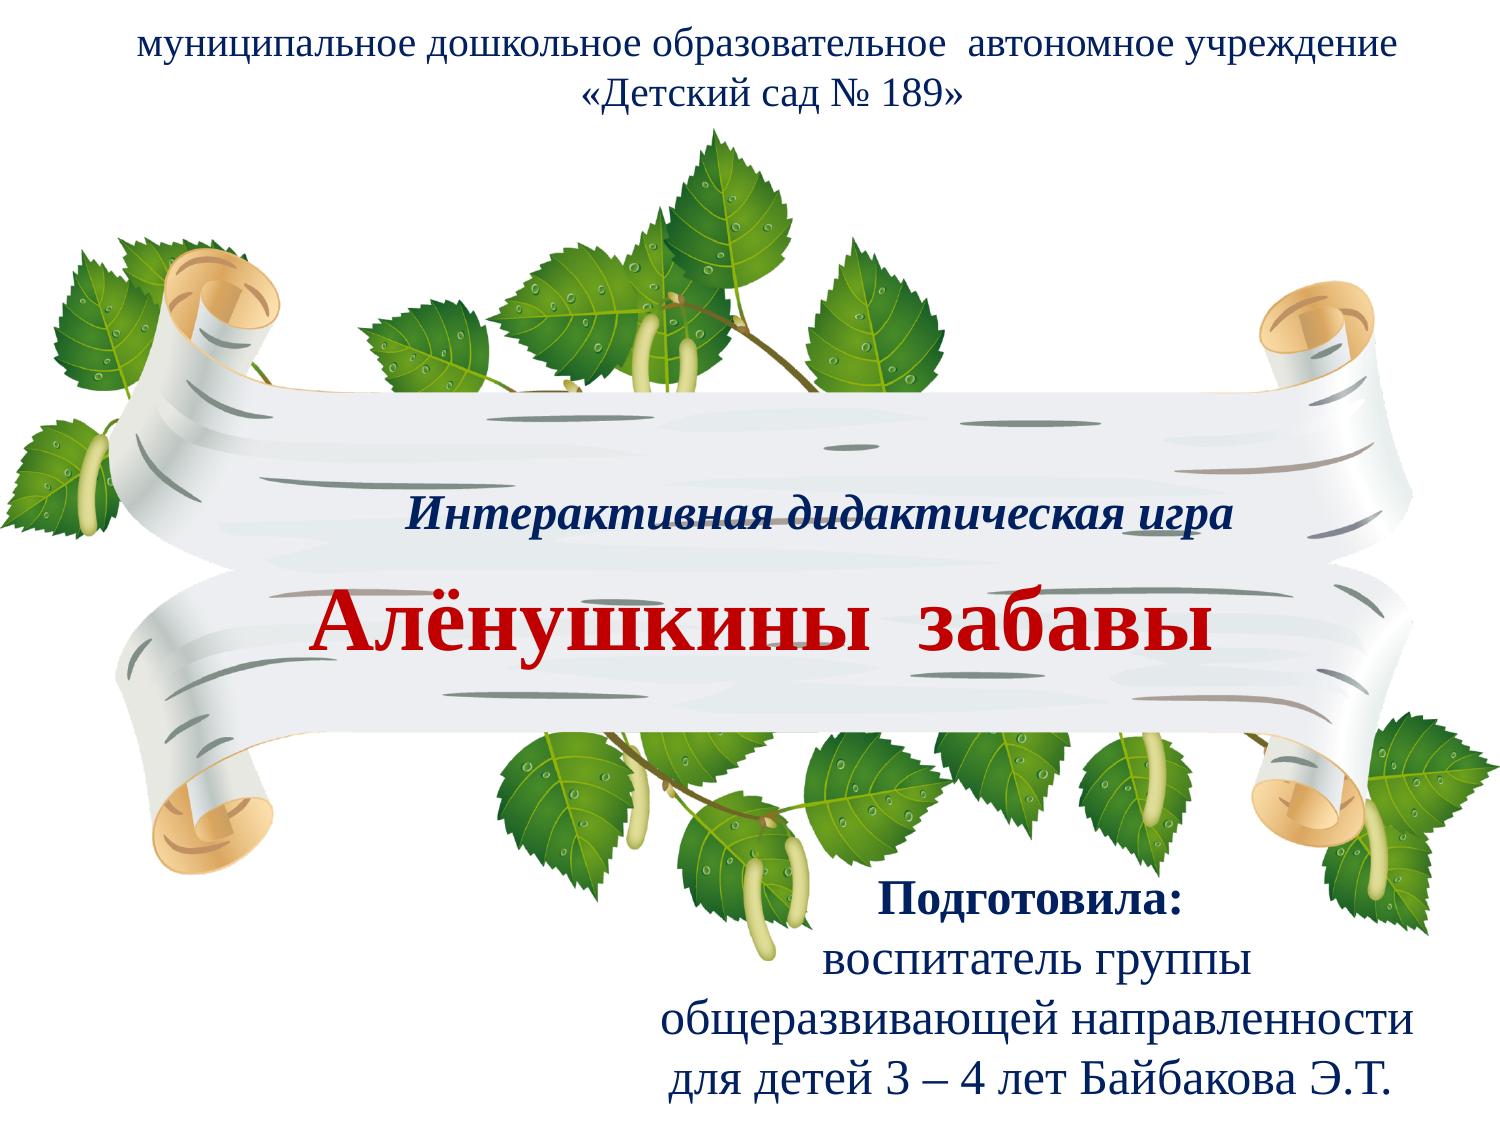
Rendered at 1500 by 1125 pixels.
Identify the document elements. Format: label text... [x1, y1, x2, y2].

picture [0, 128, 1500, 962]
text_box Подготовила: воспитатель группы общеразвивающей направленности для детей 3 – 4 лет Байбакова Э.Т. [644, 969, 1430, 1090]
text_box муниципальное дошкольное образовательное автономное учреждение «Детский сад № 189» [93, 0, 1442, 127]
